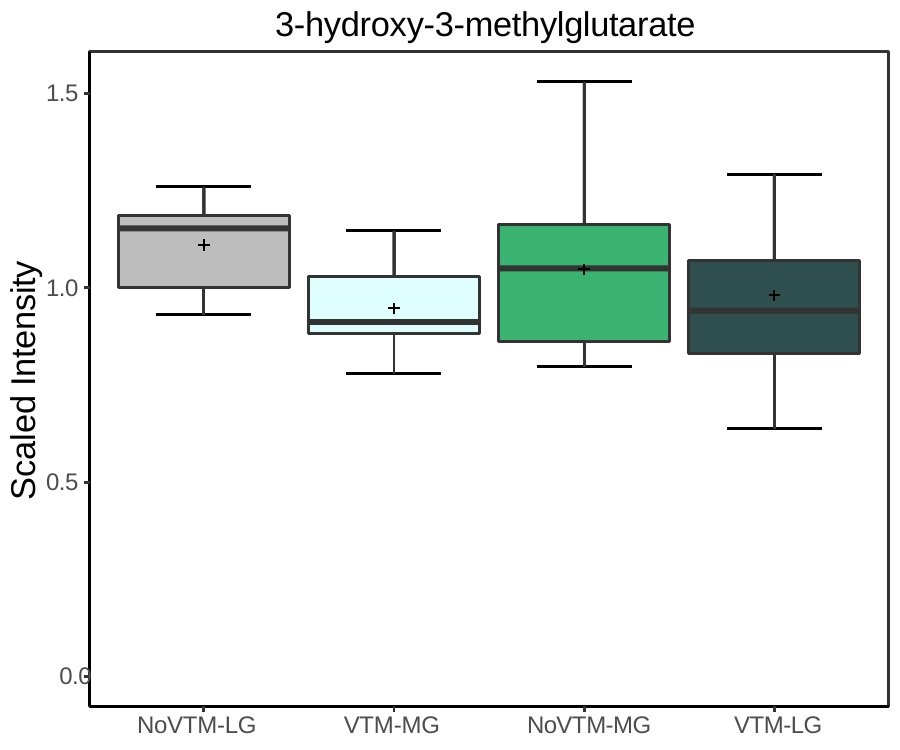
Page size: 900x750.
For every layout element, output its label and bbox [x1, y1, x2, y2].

footer [57, 661, 95, 750]
text_box [1, 256, 82, 503]
text_box [44, 75, 82, 107]
text_box [273, 0, 706, 44]
slide_number [134, 713, 290, 750]
text_box [83, 50, 891, 738]
